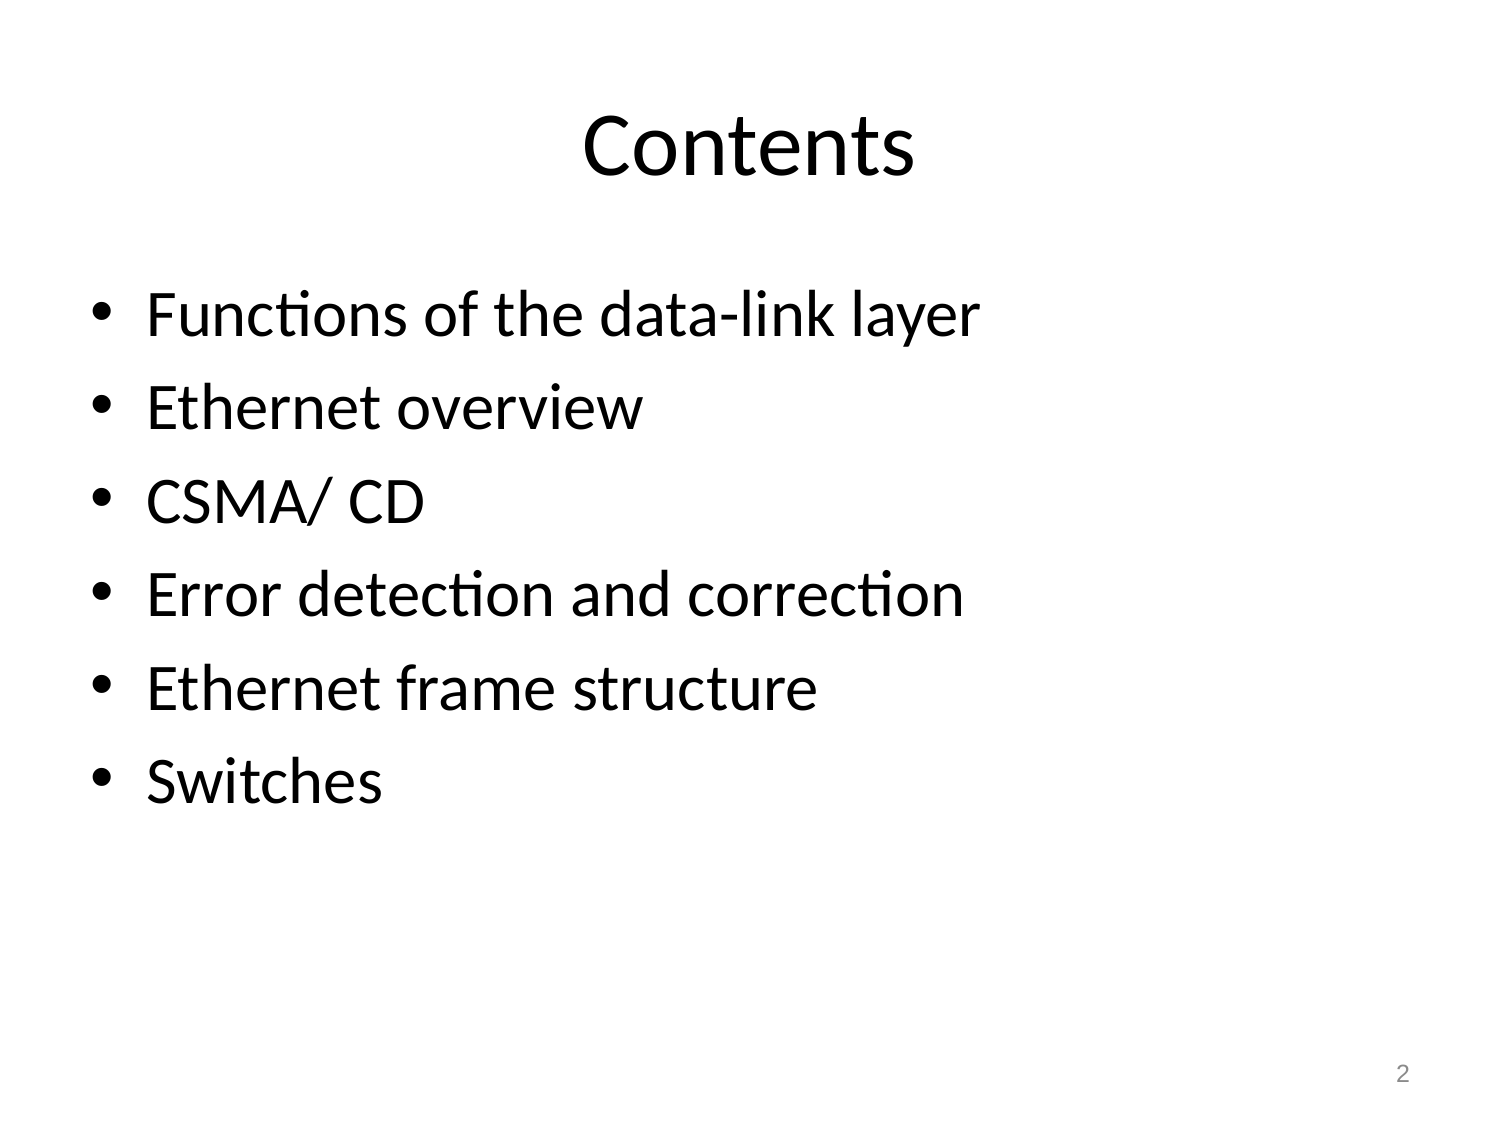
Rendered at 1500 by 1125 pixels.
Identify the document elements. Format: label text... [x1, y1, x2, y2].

slide_number 2 [1074, 1042, 1425, 1103]
title Contents [74, 44, 1426, 233]
list Functions of the data-link layer Ethernet overview CSMA/ CD Error detection and correction Ethernet frame structure Switches [74, 262, 1426, 1006]
